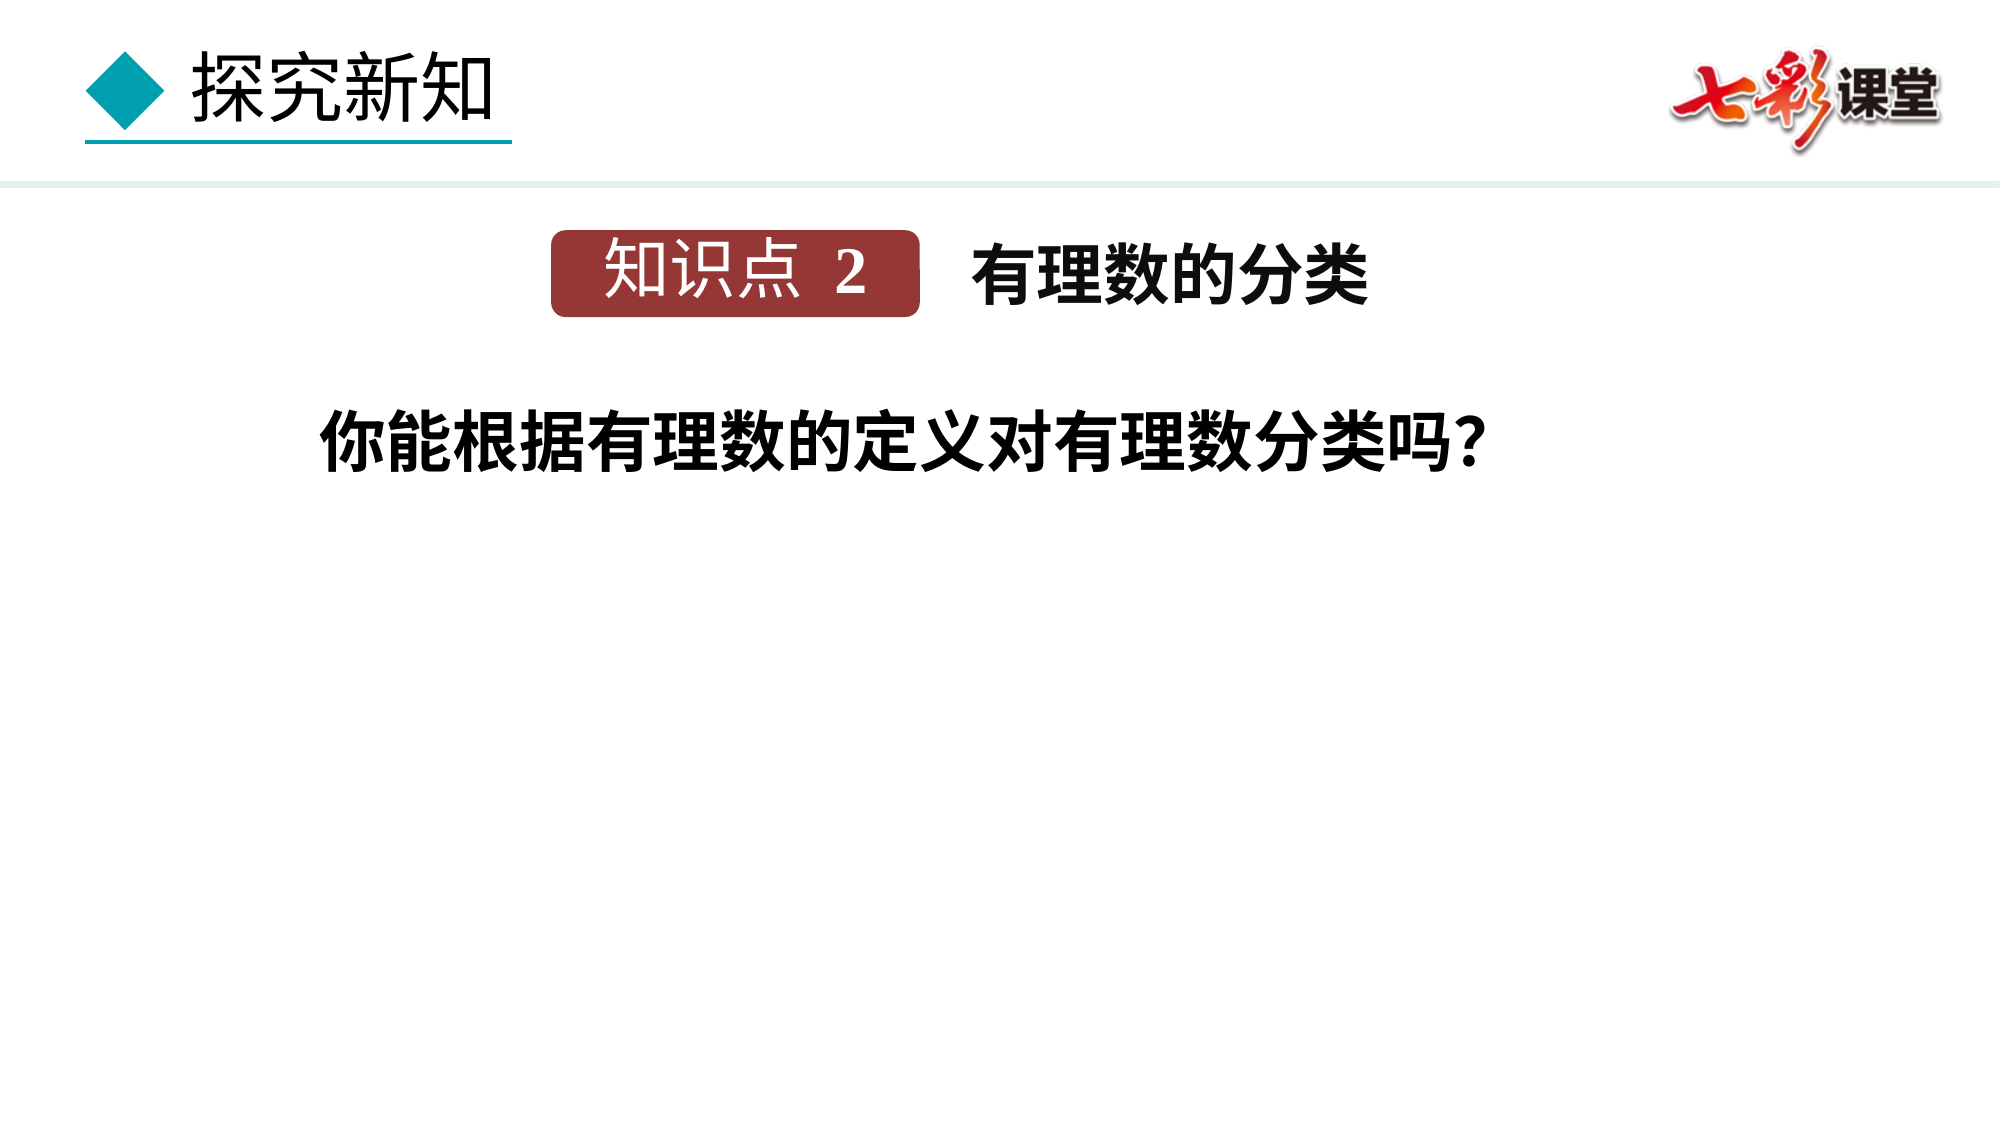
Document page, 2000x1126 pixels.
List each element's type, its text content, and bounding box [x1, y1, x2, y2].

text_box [550, 229, 920, 318]
text_box 有理数的分类 [950, 223, 1391, 323]
text_box 你能根据有理数的定义对有理数分类吗？ [299, 389, 1651, 490]
picture [1666, 42, 1948, 157]
